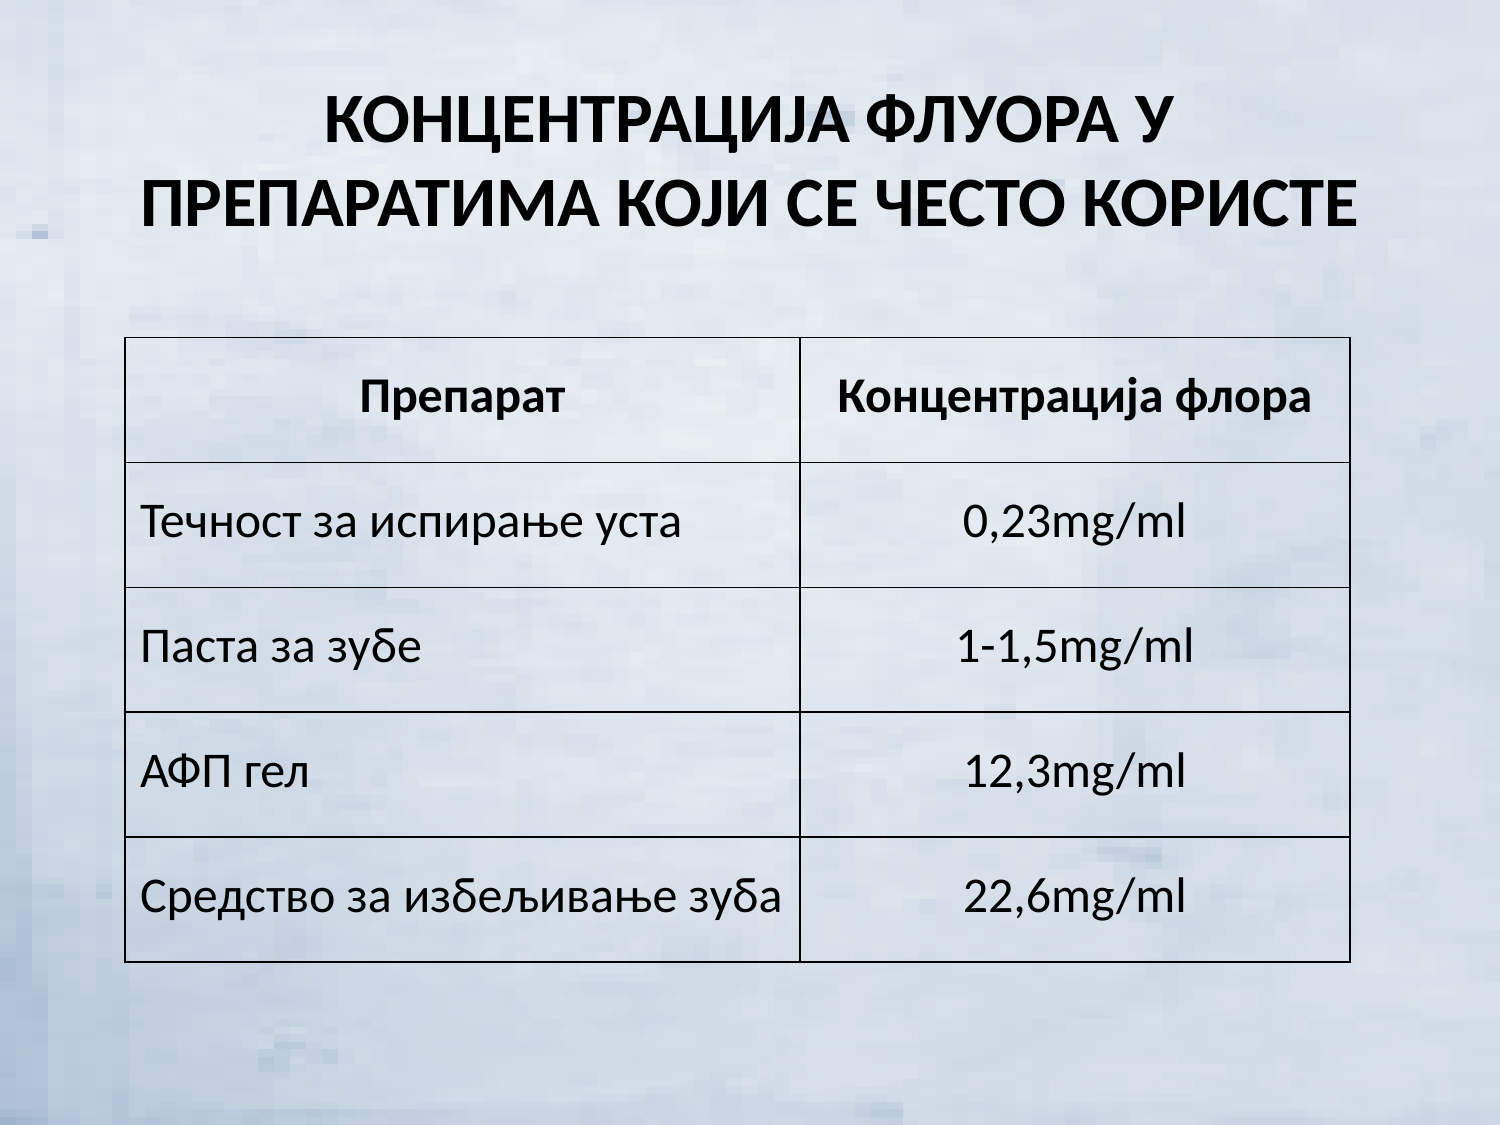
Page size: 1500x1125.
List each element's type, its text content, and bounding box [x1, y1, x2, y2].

title КОНЦЕНТРАЦИЈА ФЛУОРА У ПРЕПАРАТИМА КОЈИ СЕ ЧЕСТО КОРИСТЕ [75, 62, 1425, 250]
table_header Концентрација флора [801, 338, 1349, 462]
table_header Препарат [126, 338, 799, 462]
table_cell АФП гел [126, 713, 799, 836]
table_cell 1-1,5mg/ml [801, 588, 1349, 711]
table_cell 0,23mg/ml [801, 463, 1349, 587]
list [62, 275, 1500, 1100]
table_cell Течност за испирање уста [126, 463, 799, 587]
table_cell 22,6mg/ml [801, 838, 1349, 961]
table_cell 12,3mg/ml [801, 713, 1349, 836]
table_cell Паста за зубе [126, 588, 799, 711]
table_cell Средство за избељивање зуба [126, 838, 799, 961]
